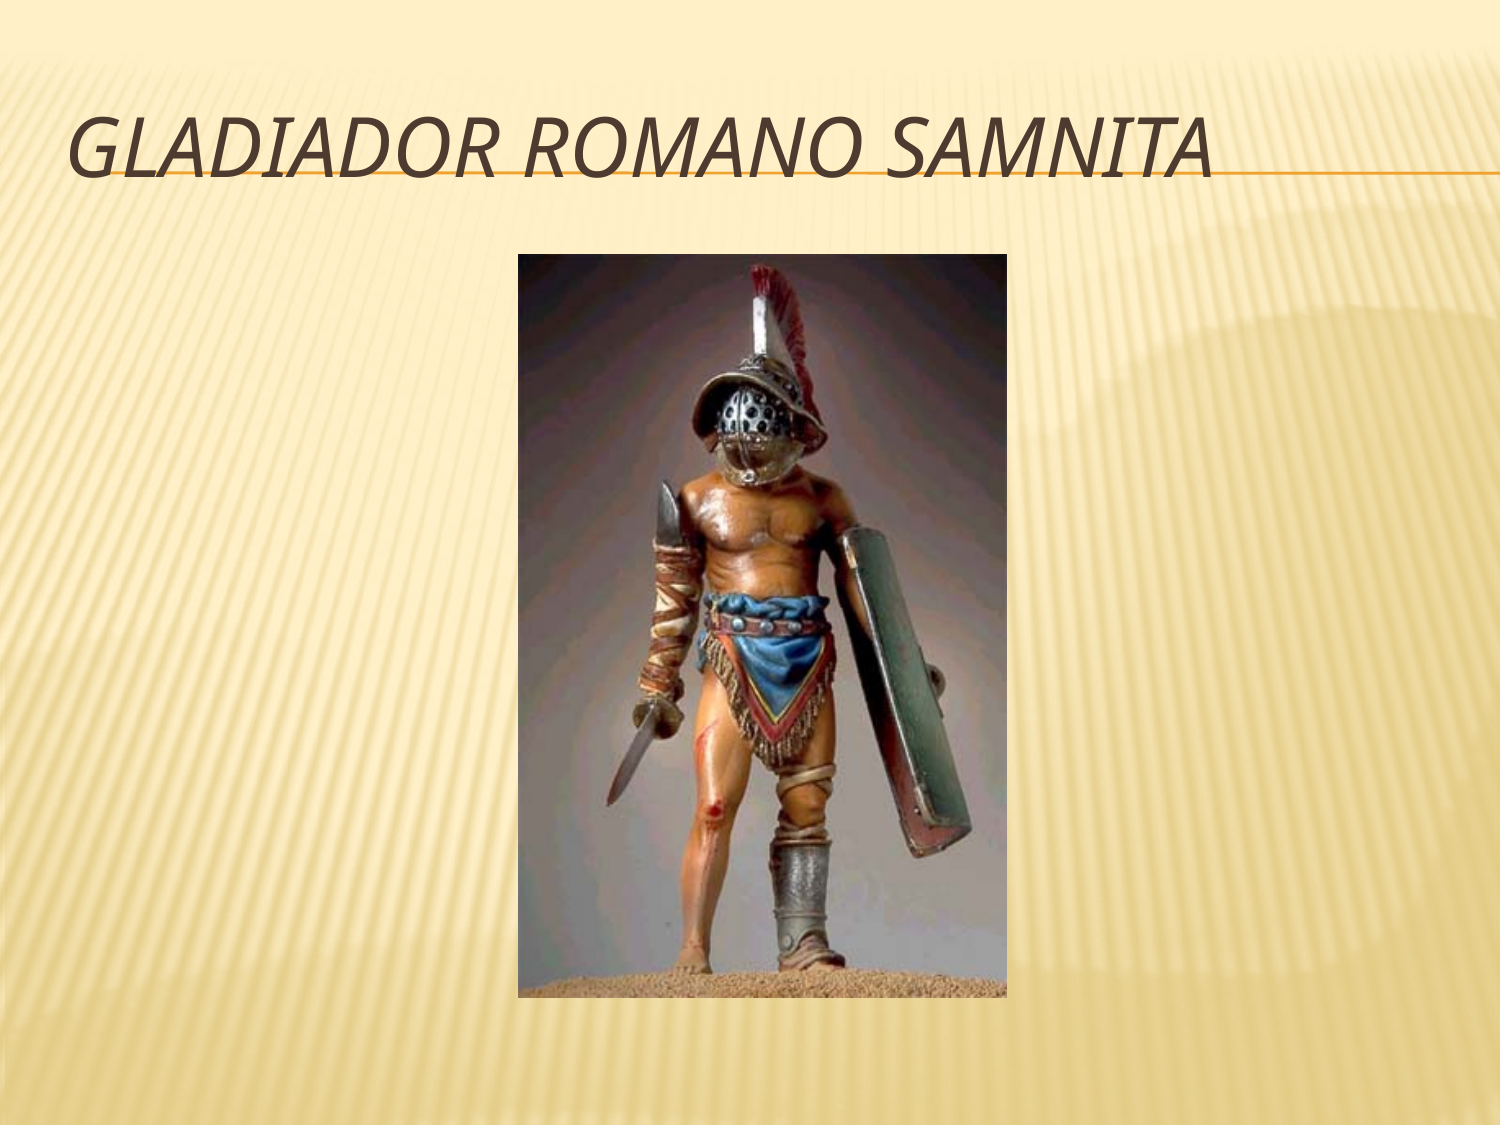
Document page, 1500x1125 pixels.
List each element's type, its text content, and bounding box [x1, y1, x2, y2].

title Gladiador romano samnita [50, 75, 1475, 213]
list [517, 254, 1007, 998]
